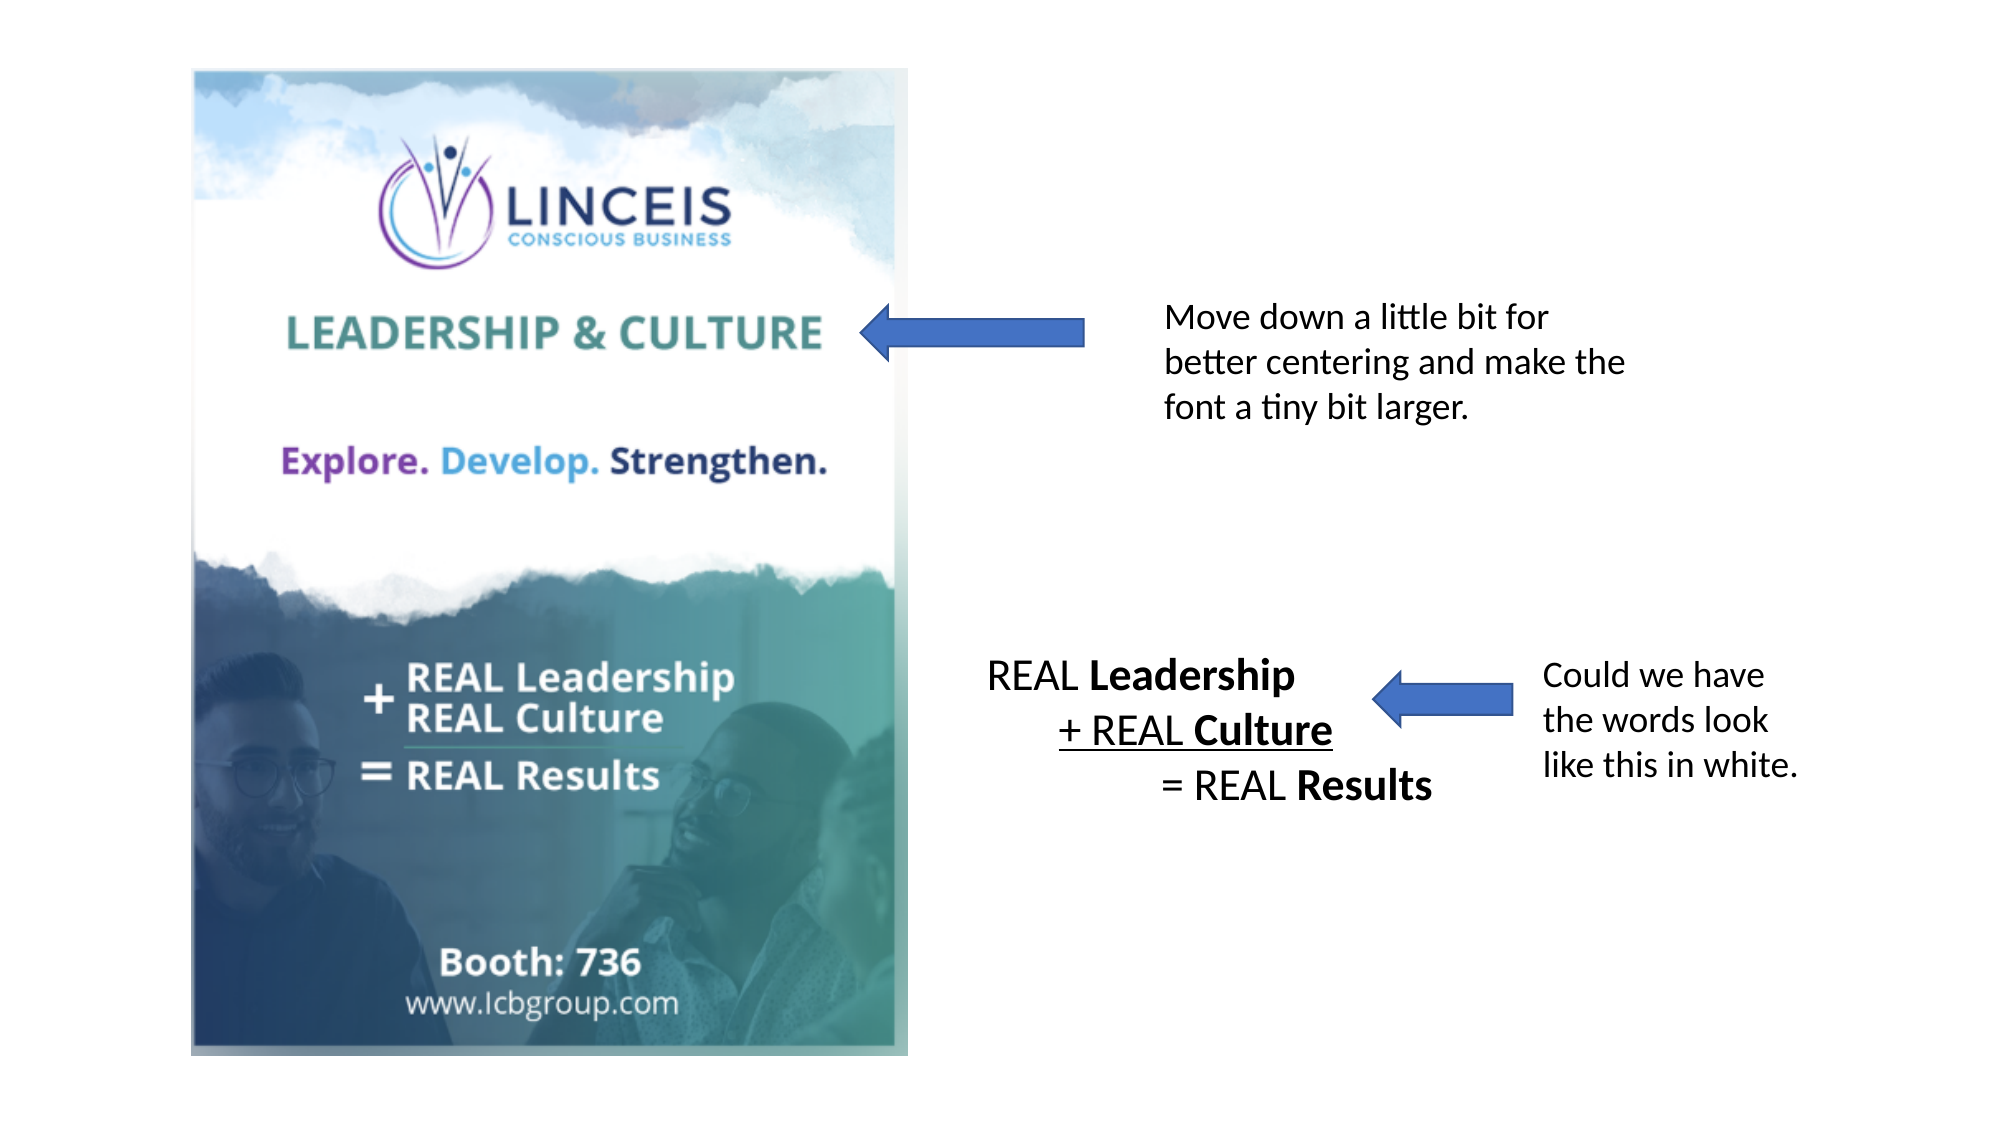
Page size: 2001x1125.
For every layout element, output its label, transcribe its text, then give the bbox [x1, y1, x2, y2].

text_box REAL Leadership + REAL Culture = REAL Results [972, 637, 1495, 818]
text_box Could we have the words look like this in white. [1528, 643, 1827, 793]
text_box [1371, 669, 1514, 729]
text_box Move down a little bit for better centering and make the font a tiny bit larger. [1149, 284, 1656, 435]
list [191, 68, 908, 1056]
text_box [908, 318, 1085, 348]
